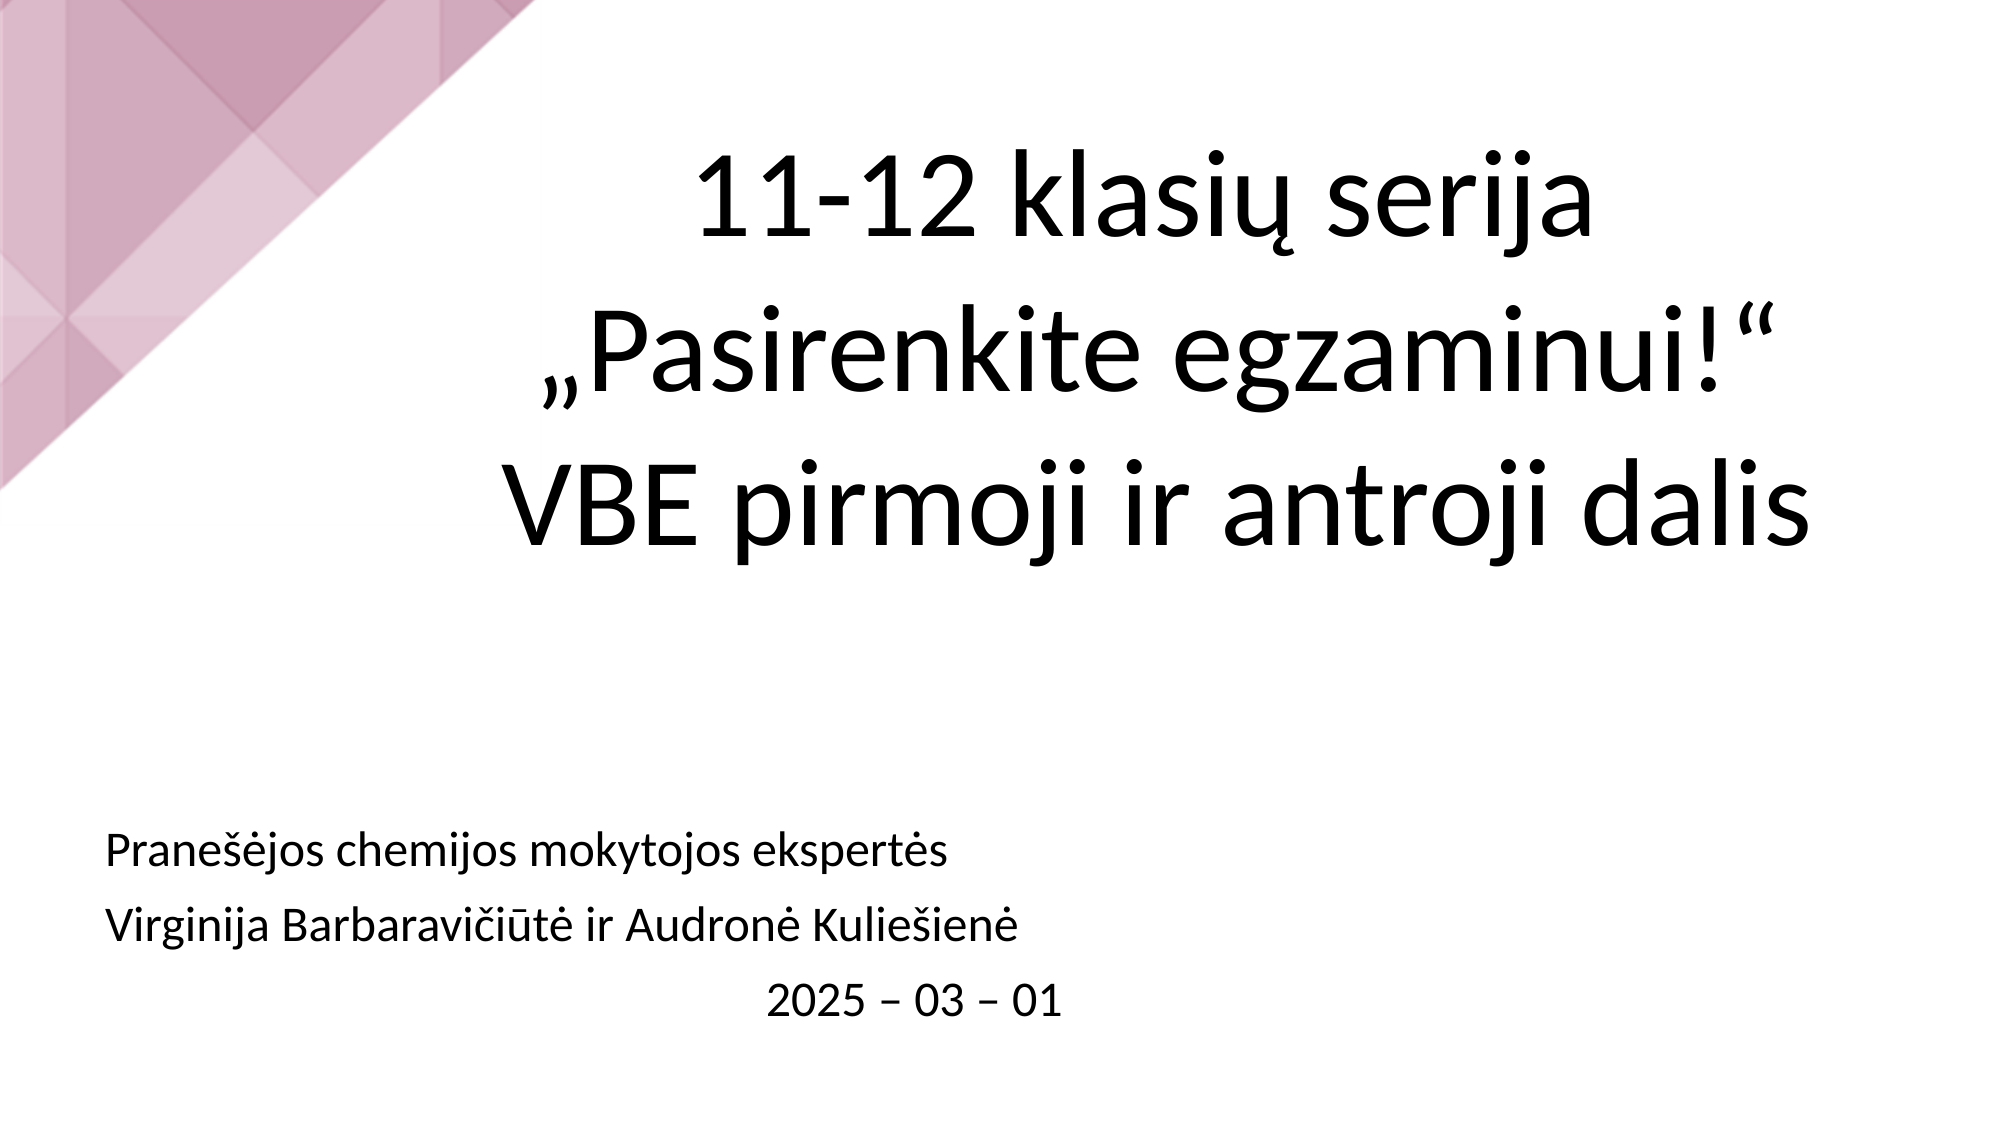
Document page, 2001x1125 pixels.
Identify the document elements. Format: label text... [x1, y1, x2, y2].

title 11-12 klasių serija „Pasirenkite egzaminui!“ VBE pirmoji ir antroji dalis [408, 75, 1909, 580]
picture [0, 0, 542, 527]
subtitle Pranešėjos chemijos mokytojos ekspertės Virginija Barbaravičiūtė ir Audronė Kuliešienė 2025 – 03 – 01 [90, 815, 1750, 1048]
